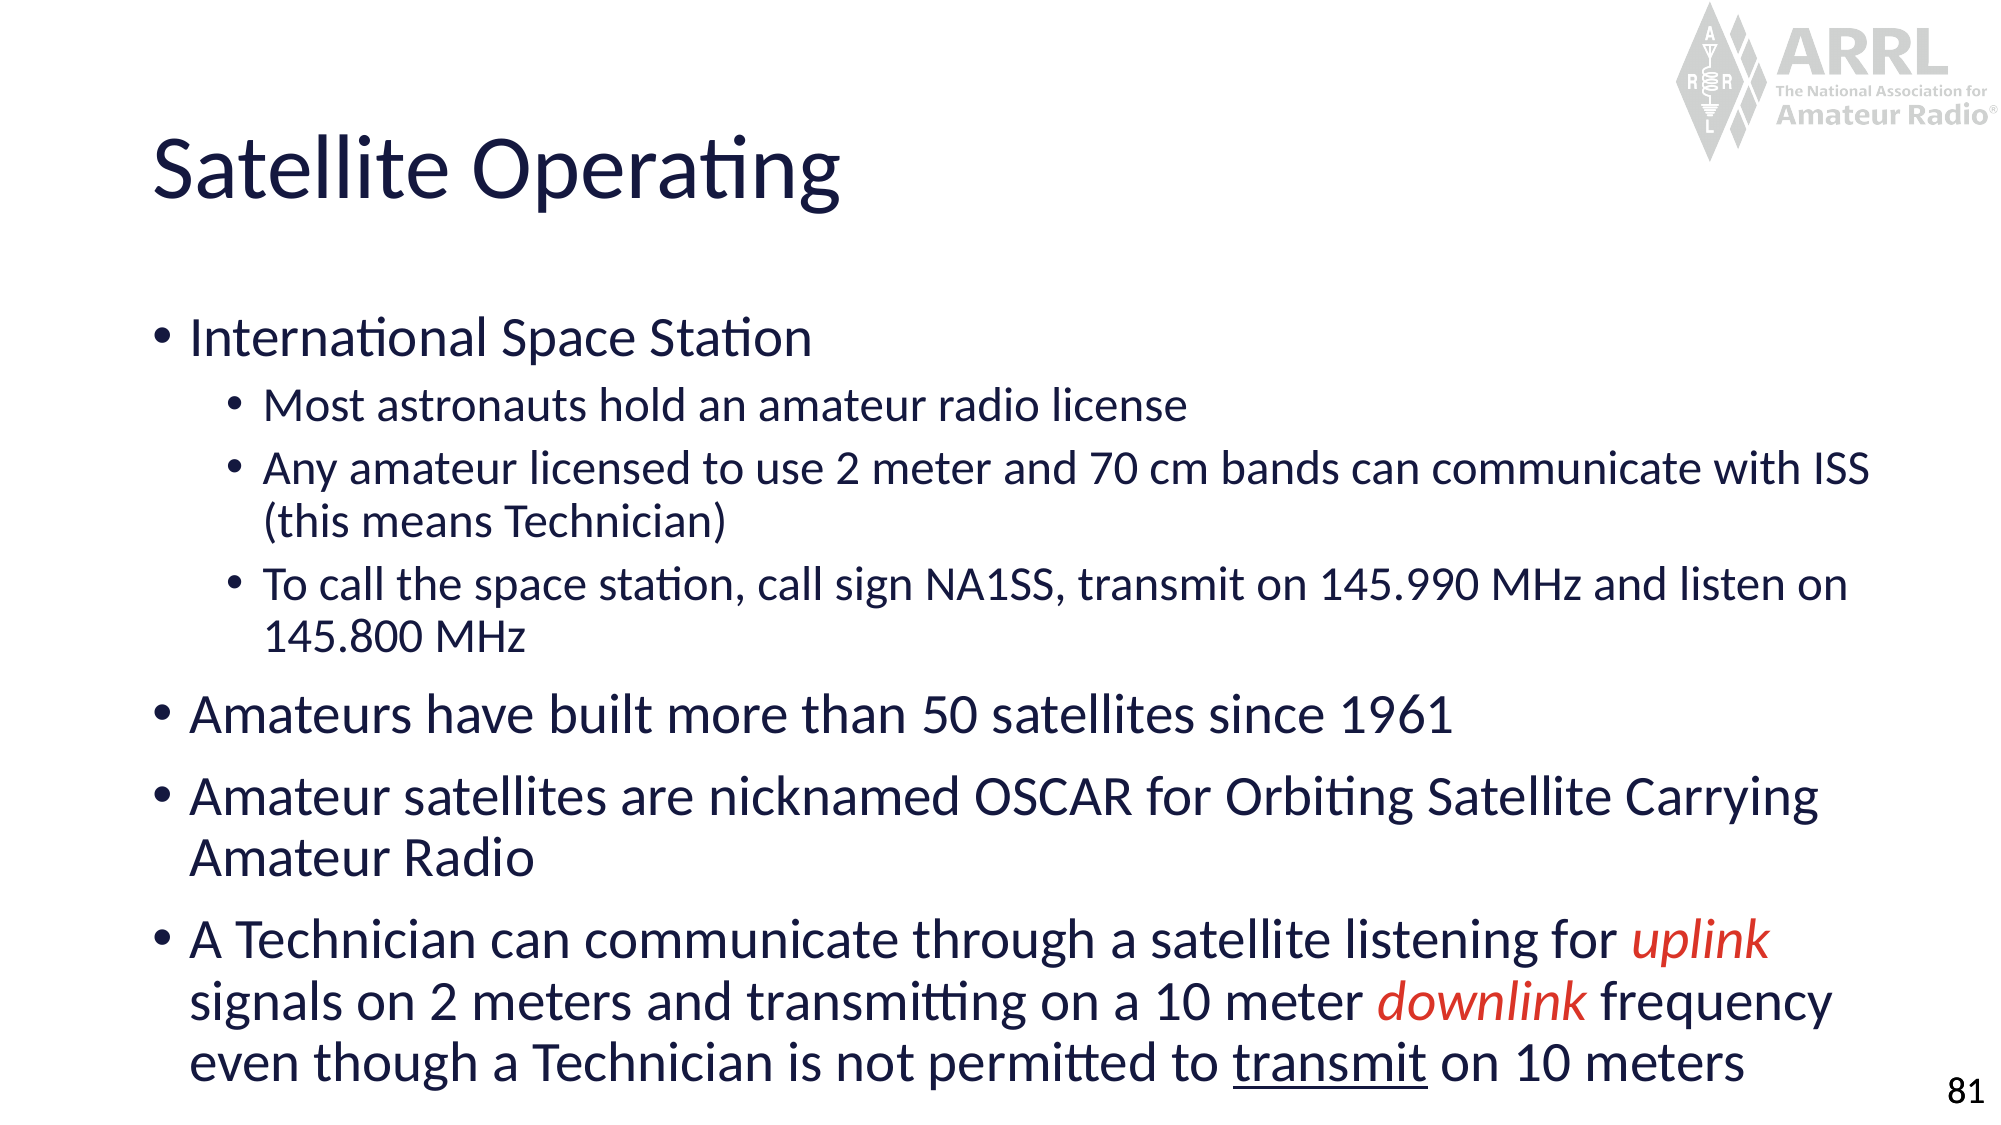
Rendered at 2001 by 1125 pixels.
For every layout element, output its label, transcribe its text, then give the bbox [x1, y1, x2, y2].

list International Space Station Most astronauts hold an amateur radio license Any amateur licensed to use 2 meter and 70 cm bands can communicate with ISS (this means Technician) To call the space station, call sign NA1SS, transmit on 145.990 MHz and listen on 145.800 MHz Amateurs have built more than 50 satellites since 1961 Amateur satellites are nicknamed OSCAR for Orbiting Satellite Carrying Amateur Radio A Technician can communicate through a satellite listening for uplink signals on 2 meters and transmitting on a 10 meter downlink frequency even though a Technician is not permitted to transmit on 10 meters [137, 299, 1929, 1103]
title Satellite Operating [137, 59, 1863, 278]
picture [1674, 0, 2000, 164]
